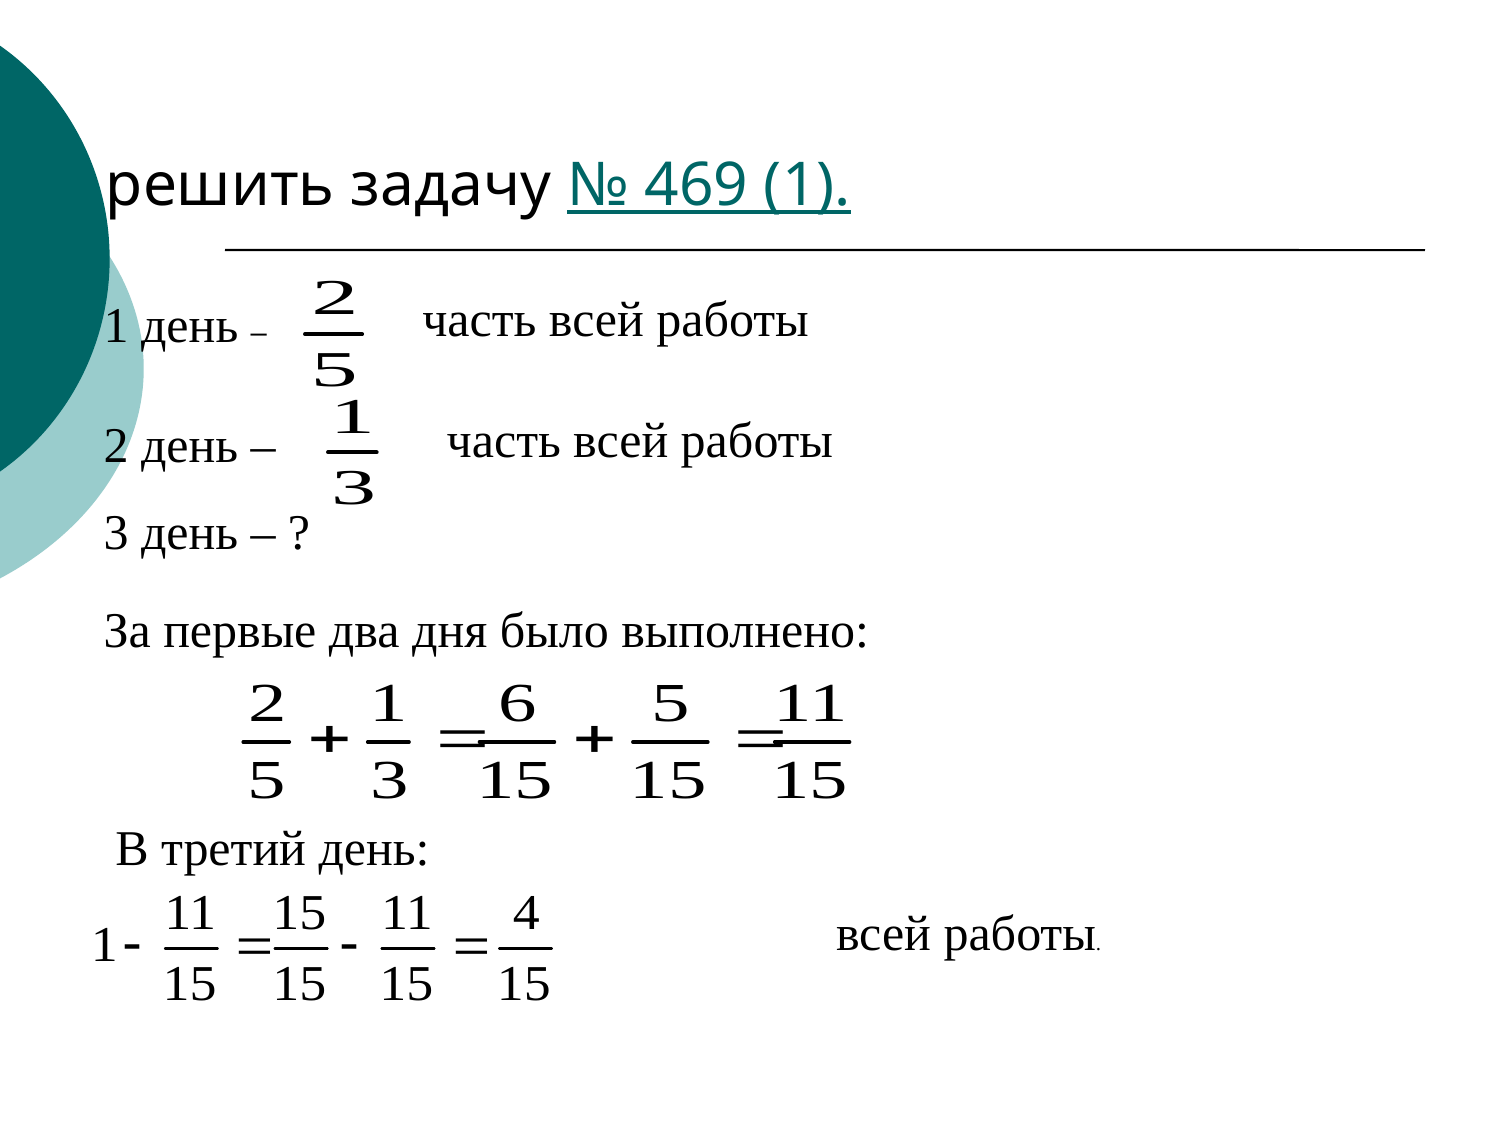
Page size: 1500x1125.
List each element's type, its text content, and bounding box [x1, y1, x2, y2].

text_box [88, 881, 263, 1012]
text_box В третий день: [100, 808, 1500, 883]
text_box 3 день – ? [88, 491, 1500, 567]
text_box За первые два дня было выполнено: [88, 589, 1500, 665]
text_box часть всей работы [407, 278, 1500, 354]
text_box 2 день – [400, 405, 1500, 481]
text_box 2 день – [88, 405, 307, 481]
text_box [288, 266, 384, 398]
list решить задачу № 469 (1). [74, 136, 1426, 1038]
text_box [466, 668, 760, 811]
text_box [489, 881, 563, 1012]
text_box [229, 668, 465, 811]
text_box часть всей работы [419, 399, 1500, 475]
text_box 1 день – [389, 285, 1500, 361]
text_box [312, 385, 396, 516]
text_box 1 день – [88, 285, 283, 361]
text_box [265, 881, 487, 1012]
text_box всей работы. [643, 893, 1294, 968]
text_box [761, 668, 865, 811]
